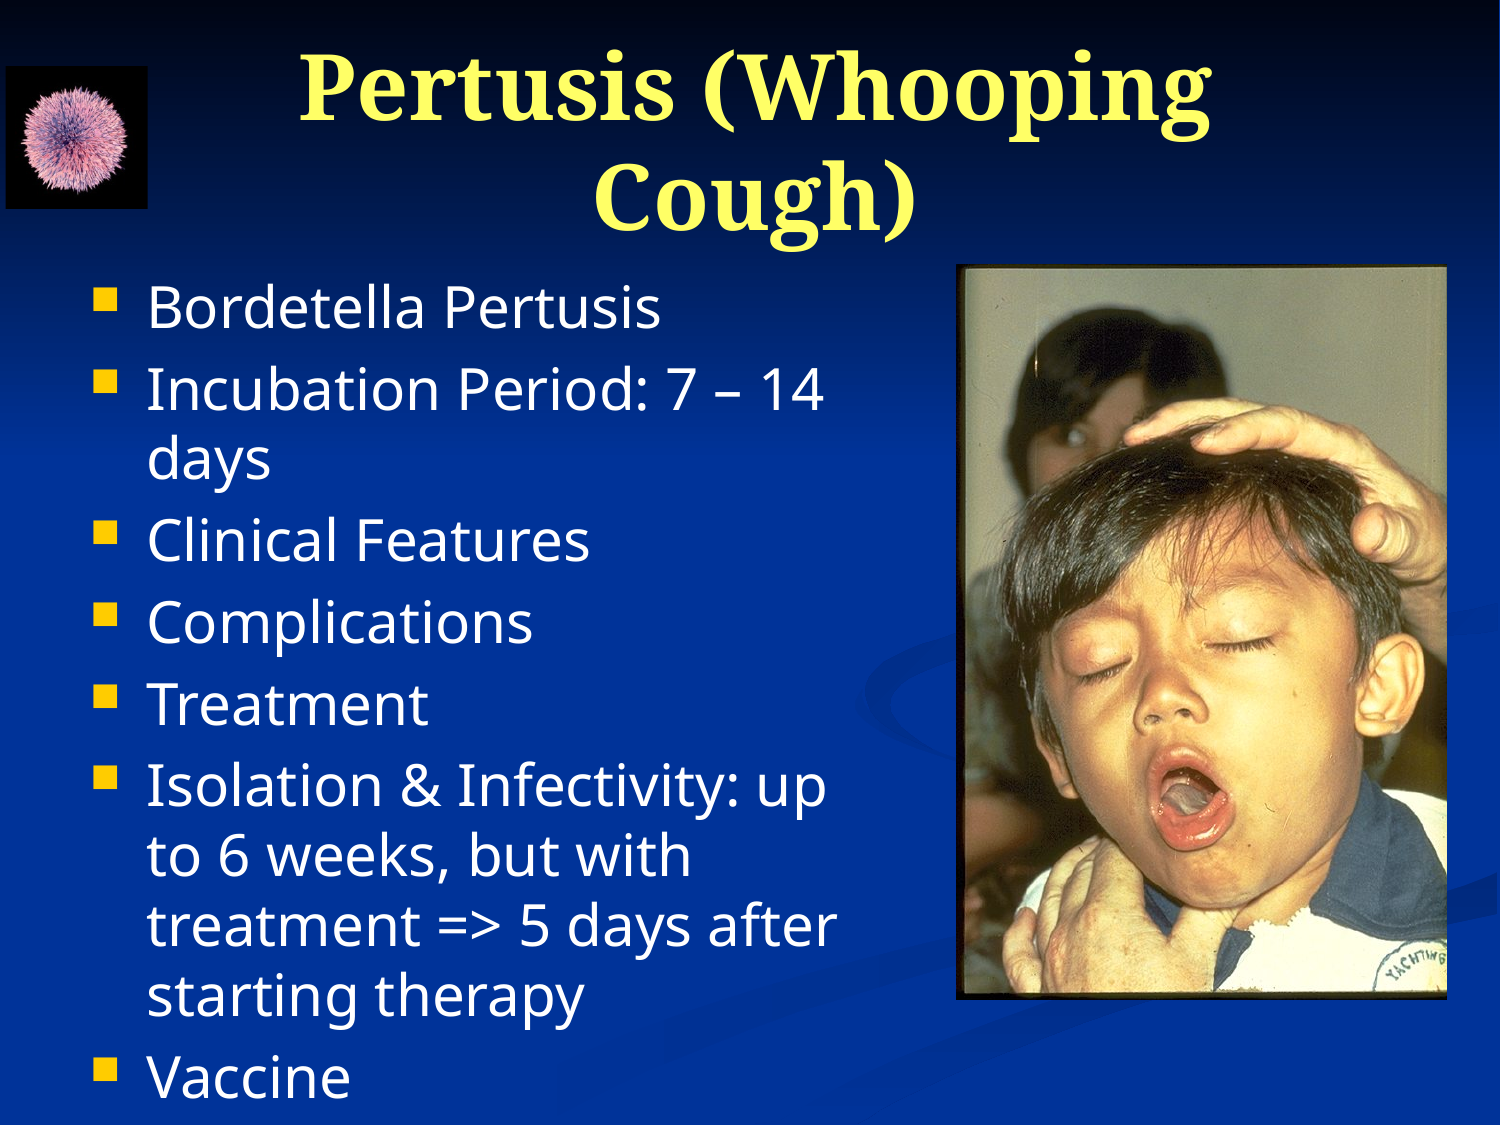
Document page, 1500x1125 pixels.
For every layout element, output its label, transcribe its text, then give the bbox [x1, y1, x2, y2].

picture [5, 66, 148, 209]
list Bordetella Pertusis Incubation Period: 7 – 14 days Clinical Features Complications Treatment Isolation & Infectivity: up to 6 weeks, but with treatment => 5 days after starting therapy Vaccine [74, 262, 904, 1006]
title Pertusis (Whooping Cough) [159, 44, 1353, 233]
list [956, 264, 1448, 1000]
